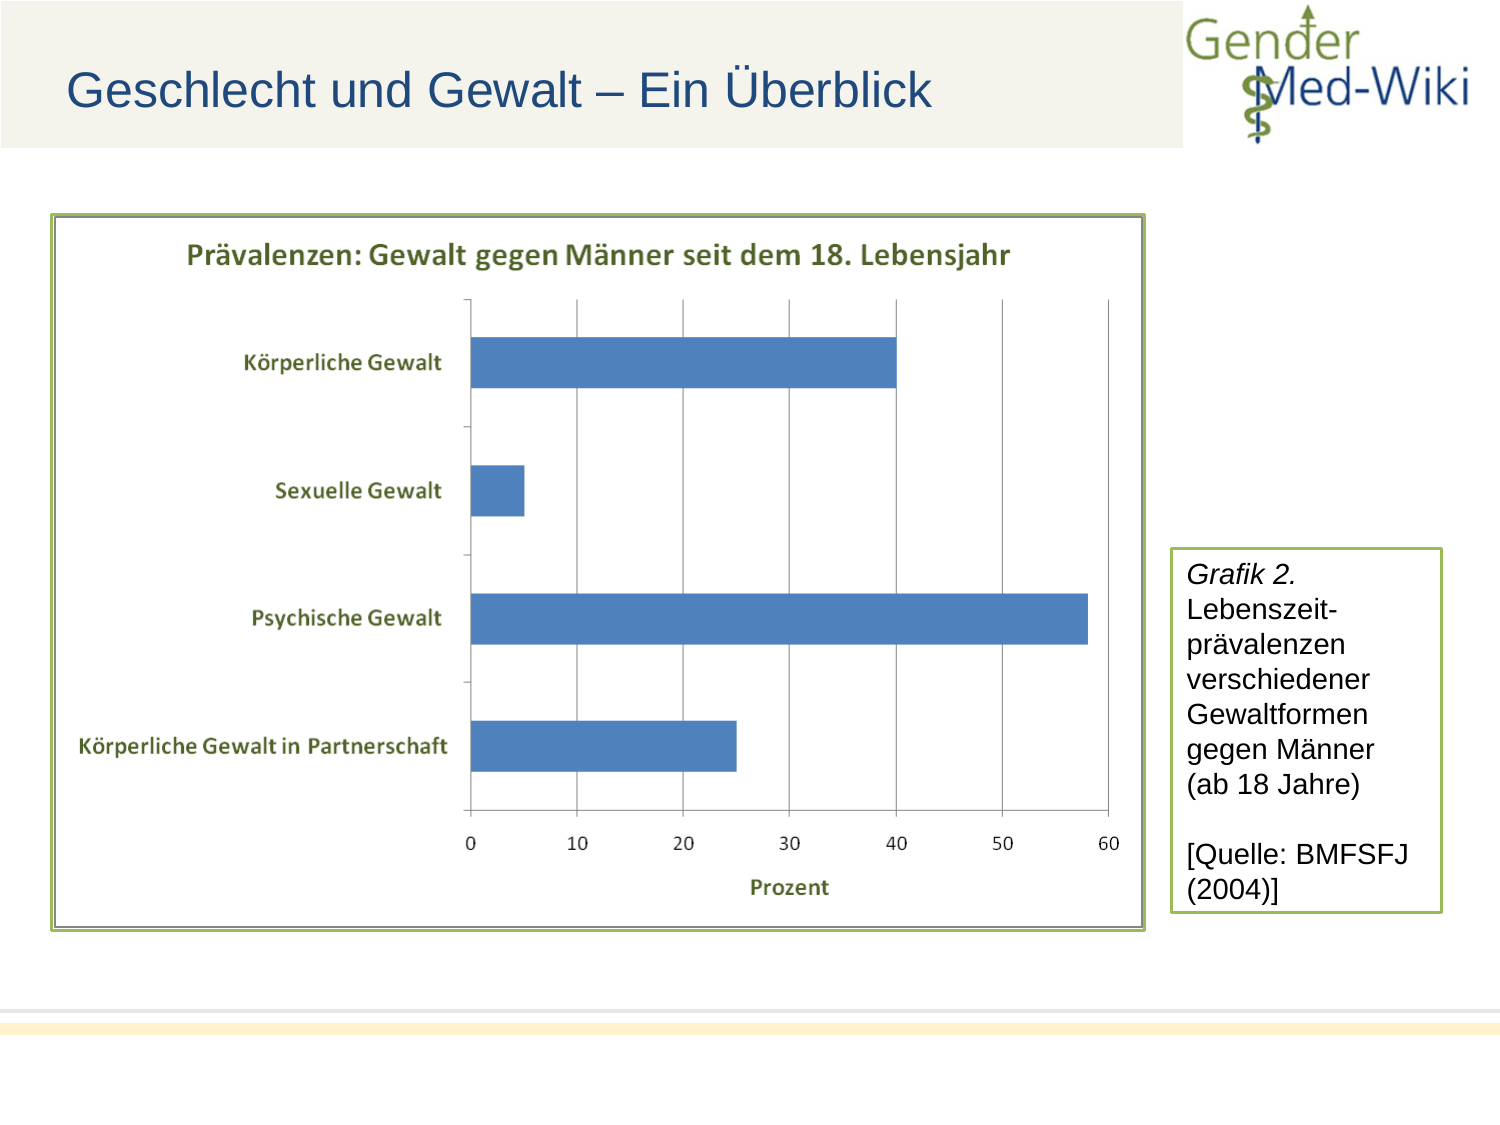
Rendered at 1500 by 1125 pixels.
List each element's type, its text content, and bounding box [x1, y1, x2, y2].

picture [1183, 0, 1471, 149]
text_box Geschlecht und Gewalt – Ein Überblick [51, 50, 1132, 125]
picture [52, 215, 1144, 929]
text_box [0, 1023, 1500, 1035]
text_box Grafik 2. Lebenszeit-prävalenzen verschiedener Gewaltformen gegen Männer (ab 18 Jahre) [Quelle: BMFSFJ (2004)] [1171, 548, 1442, 913]
